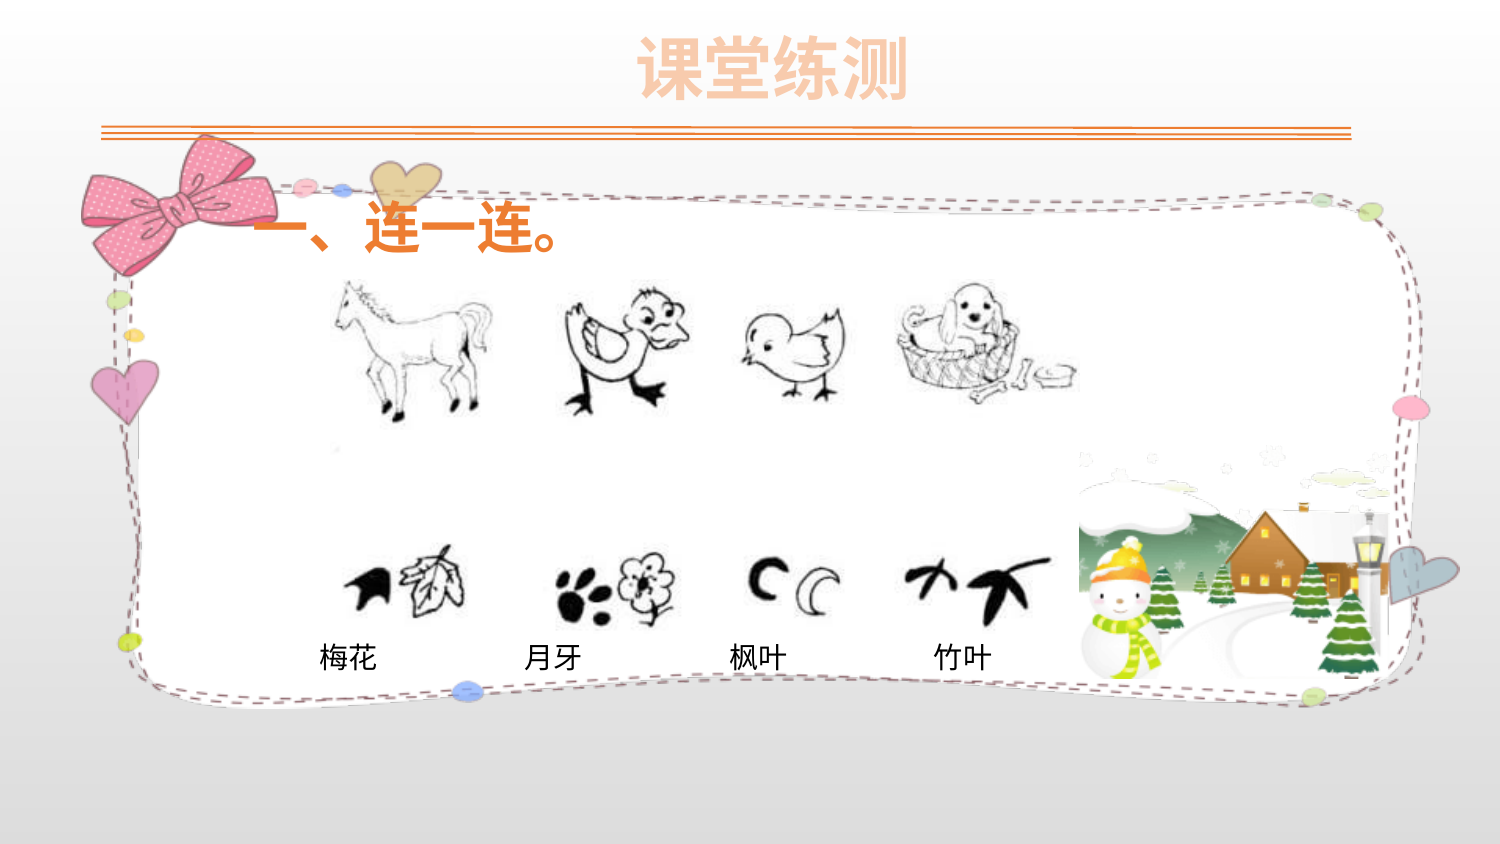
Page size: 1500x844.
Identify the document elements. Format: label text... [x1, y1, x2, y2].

text_box 课堂练测 [623, 19, 922, 114]
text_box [101, 126, 1352, 140]
picture [81, 133, 1460, 709]
